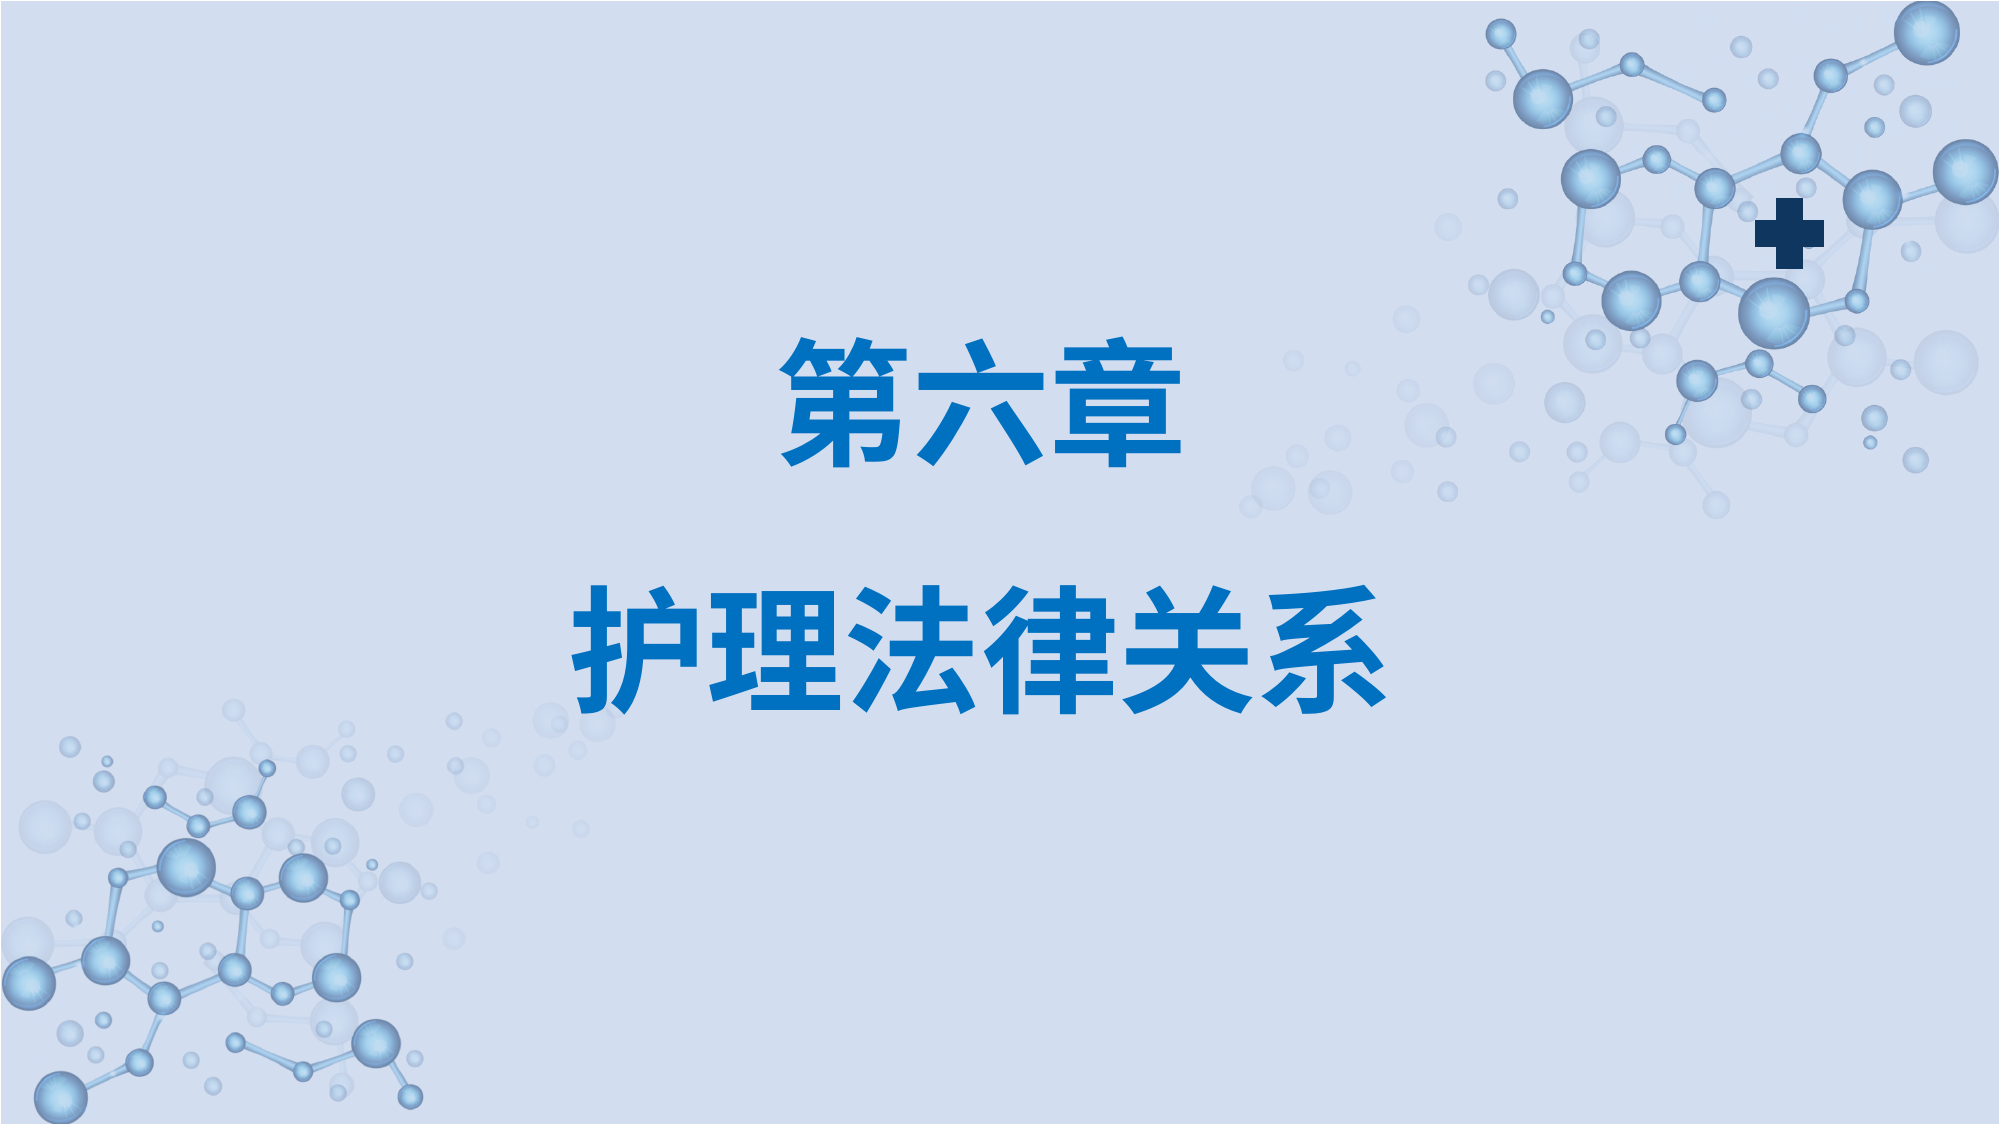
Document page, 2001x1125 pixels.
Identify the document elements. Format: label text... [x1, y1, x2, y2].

text_box 第六章 护理法律关系 [134, 227, 1829, 738]
